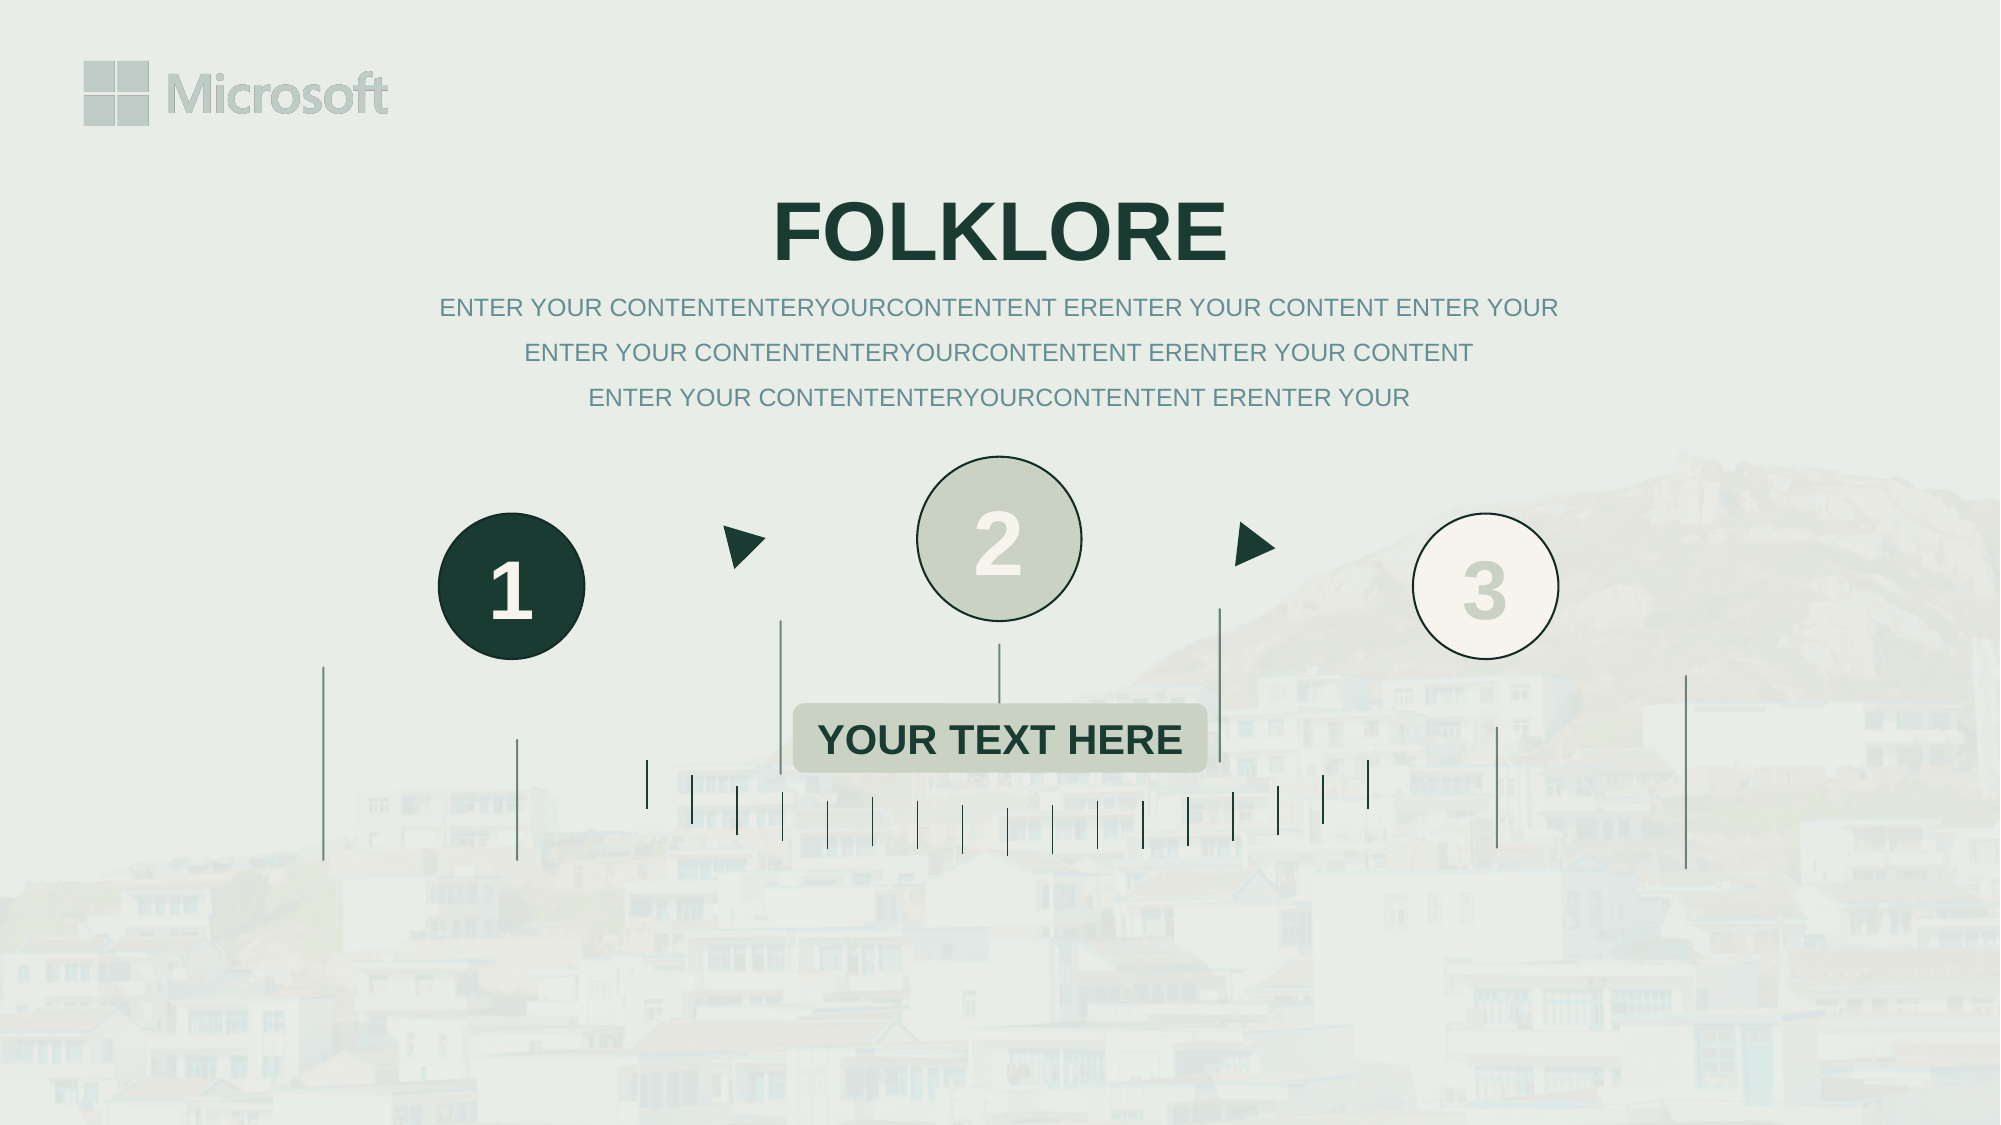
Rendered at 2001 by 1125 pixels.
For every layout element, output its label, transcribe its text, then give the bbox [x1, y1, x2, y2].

text_box ENTER YOUR CONTENTENTERYOURCONTENTENT ERENTER YOUR CONTENT ENTER YOUR ENTER YOUR CONTENTENTERYOURCONTENTENT ERENTER YOUR CONTENT ENTER YOUR CONTENTENTERYOURCONTENTENT ERENTER YOUR [165, 269, 1835, 419]
text_box 2 [916, 455, 1083, 623]
text_box 3 [1411, 512, 1560, 642]
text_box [245, 642, 1771, 982]
text_box [1233, 519, 1278, 569]
text_box FOLKLORE [643, 169, 1359, 269]
text_box 1 [437, 512, 586, 642]
text_box [721, 523, 768, 572]
picture [19, 0, 453, 191]
